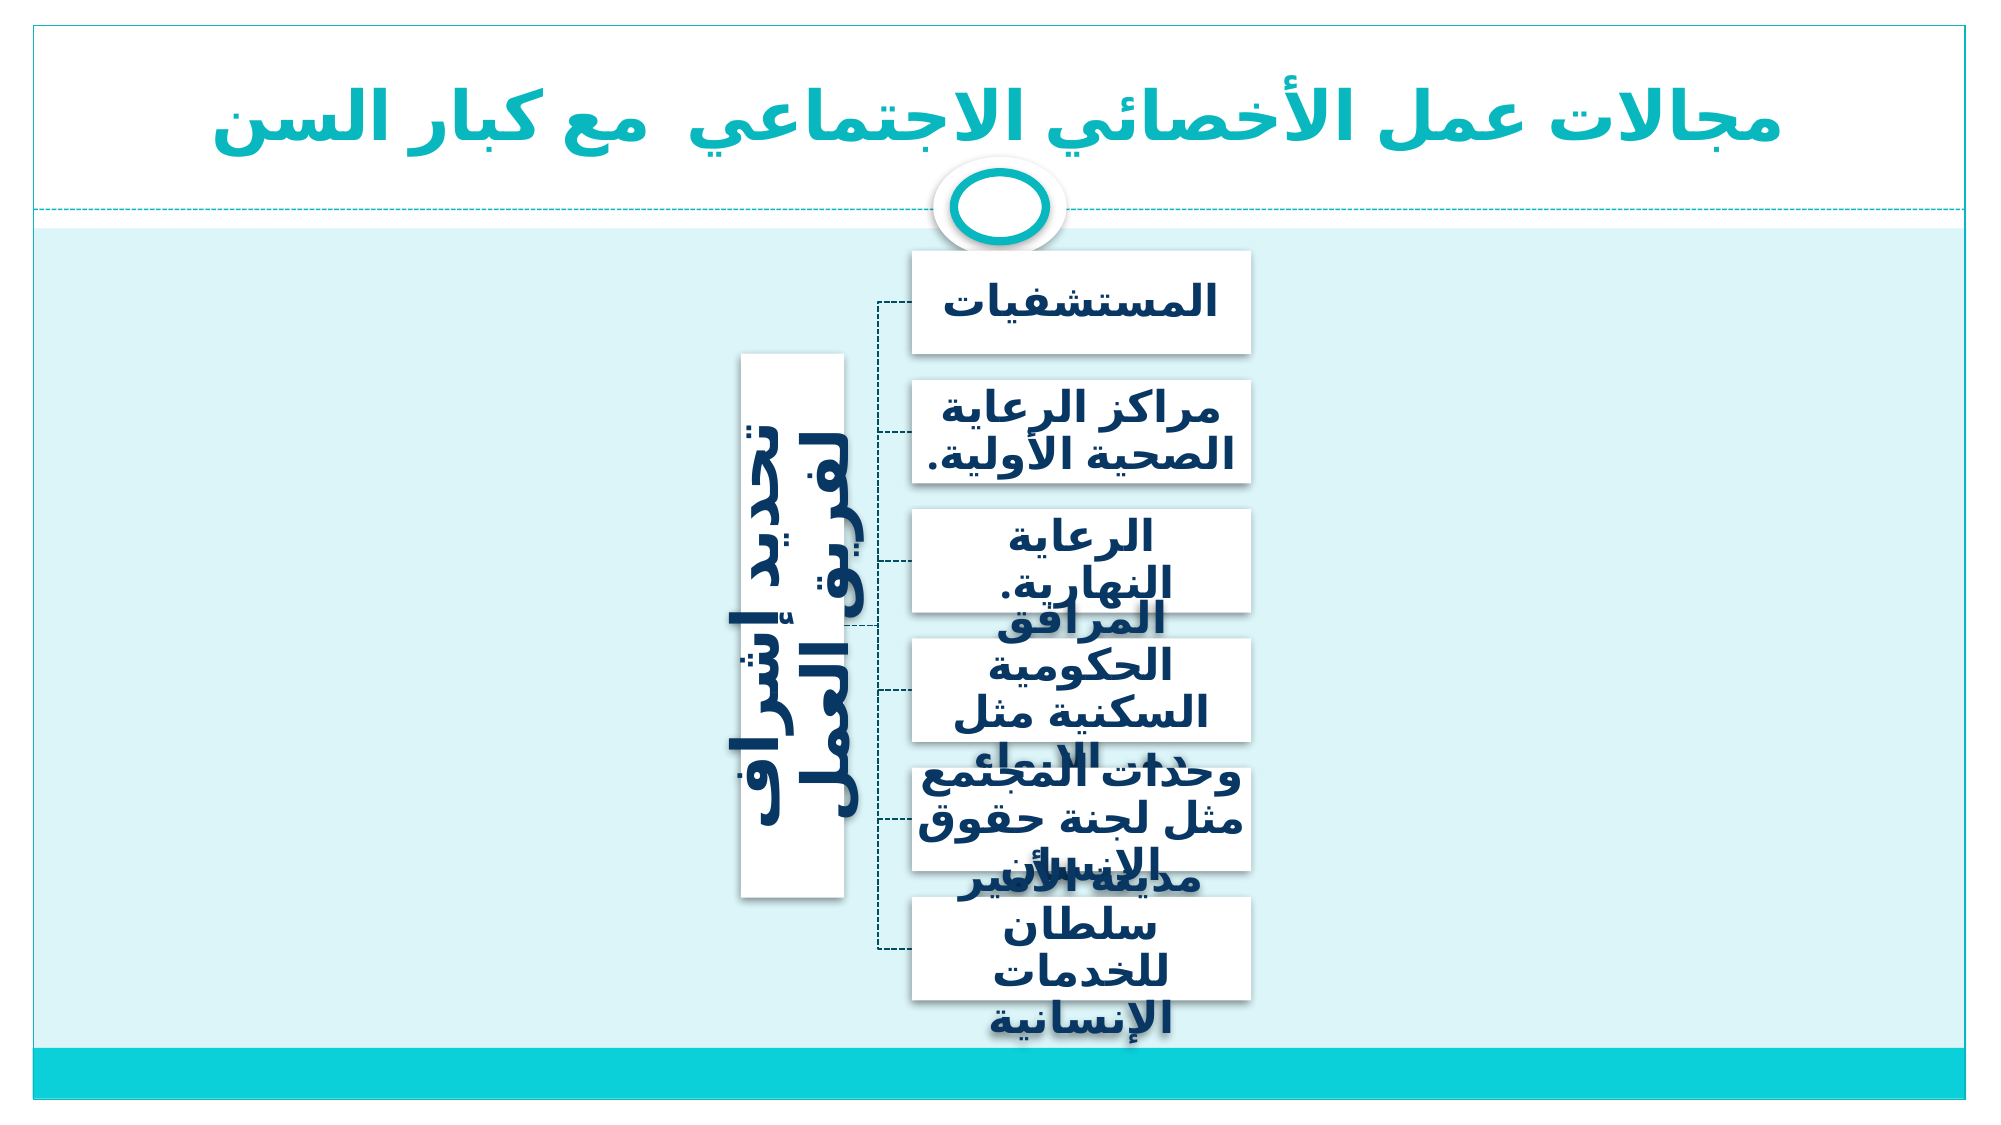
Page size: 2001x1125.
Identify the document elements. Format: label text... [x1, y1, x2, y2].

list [65, 250, 1927, 1001]
title مجالات عمل الأخصائي الاجتماعي مع كبار السن [66, 37, 1933, 162]
